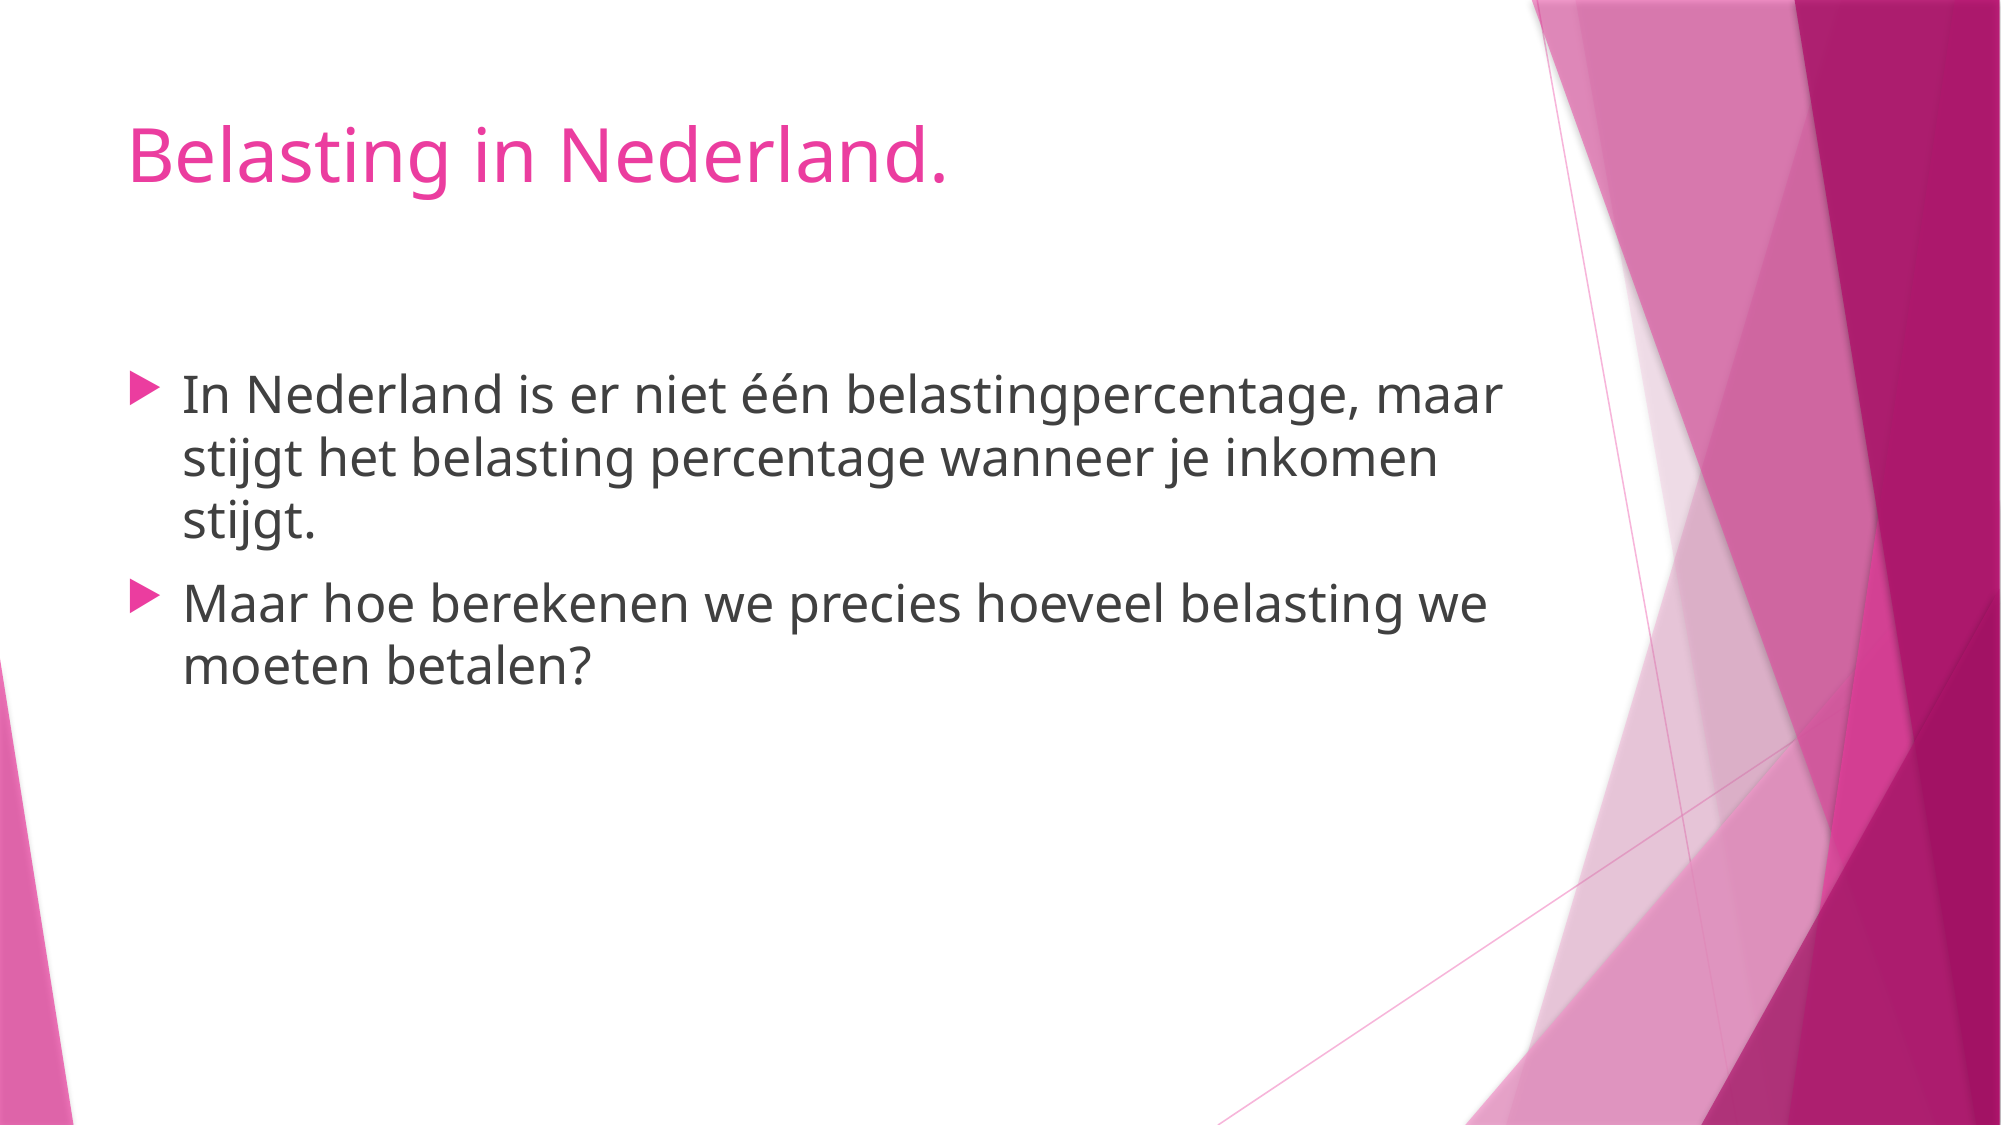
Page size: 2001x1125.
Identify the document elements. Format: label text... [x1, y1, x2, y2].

list In Nederland is er niet één belastingpercentage, maar stijgt het belasting percentage wanneer je inkomen stijgt. Maar hoe berekenen we precies hoeveel belasting we moeten betalen? [111, 354, 1522, 992]
title Belasting in Nederland. [111, 99, 1522, 317]
